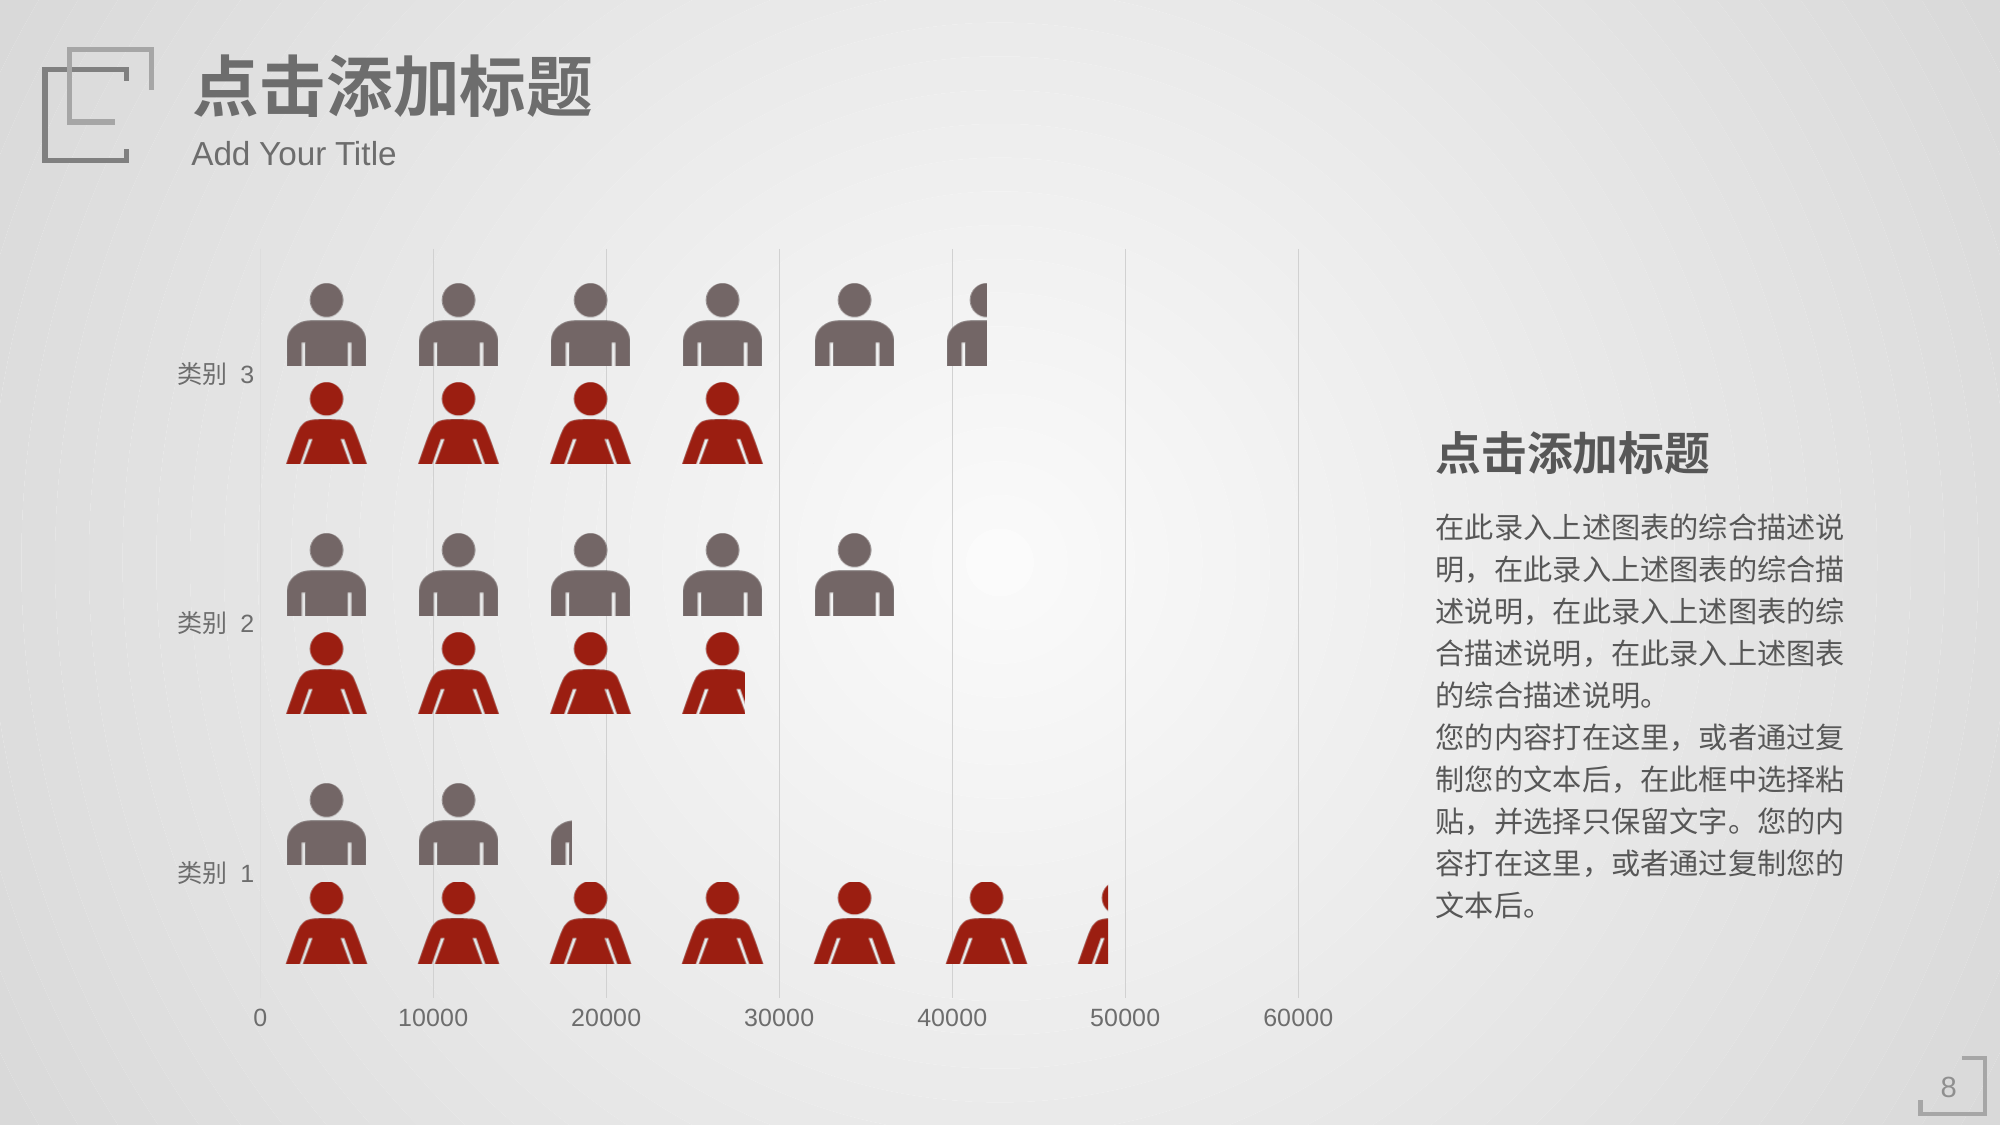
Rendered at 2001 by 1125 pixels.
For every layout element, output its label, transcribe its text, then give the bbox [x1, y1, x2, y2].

text_box 在此录入上述图表的综合描述说明，在此录入上述图表的综合描述说明，在此录入上述图表的综合描述说明，在此录入上述图表的综合描述说明。 您的内容打在这里，或者通过复制您的文本后，在此框中选择粘贴，并选择只保留文字。您的内容打在这里，或者通过复制您的文本后。 [1421, 495, 1861, 930]
chart [153, 232, 1358, 1048]
text_box 点击添加标题 [177, 36, 609, 132]
text_box Add Your Title [176, 124, 555, 180]
text_box 点击添加标题 [1421, 417, 1831, 488]
